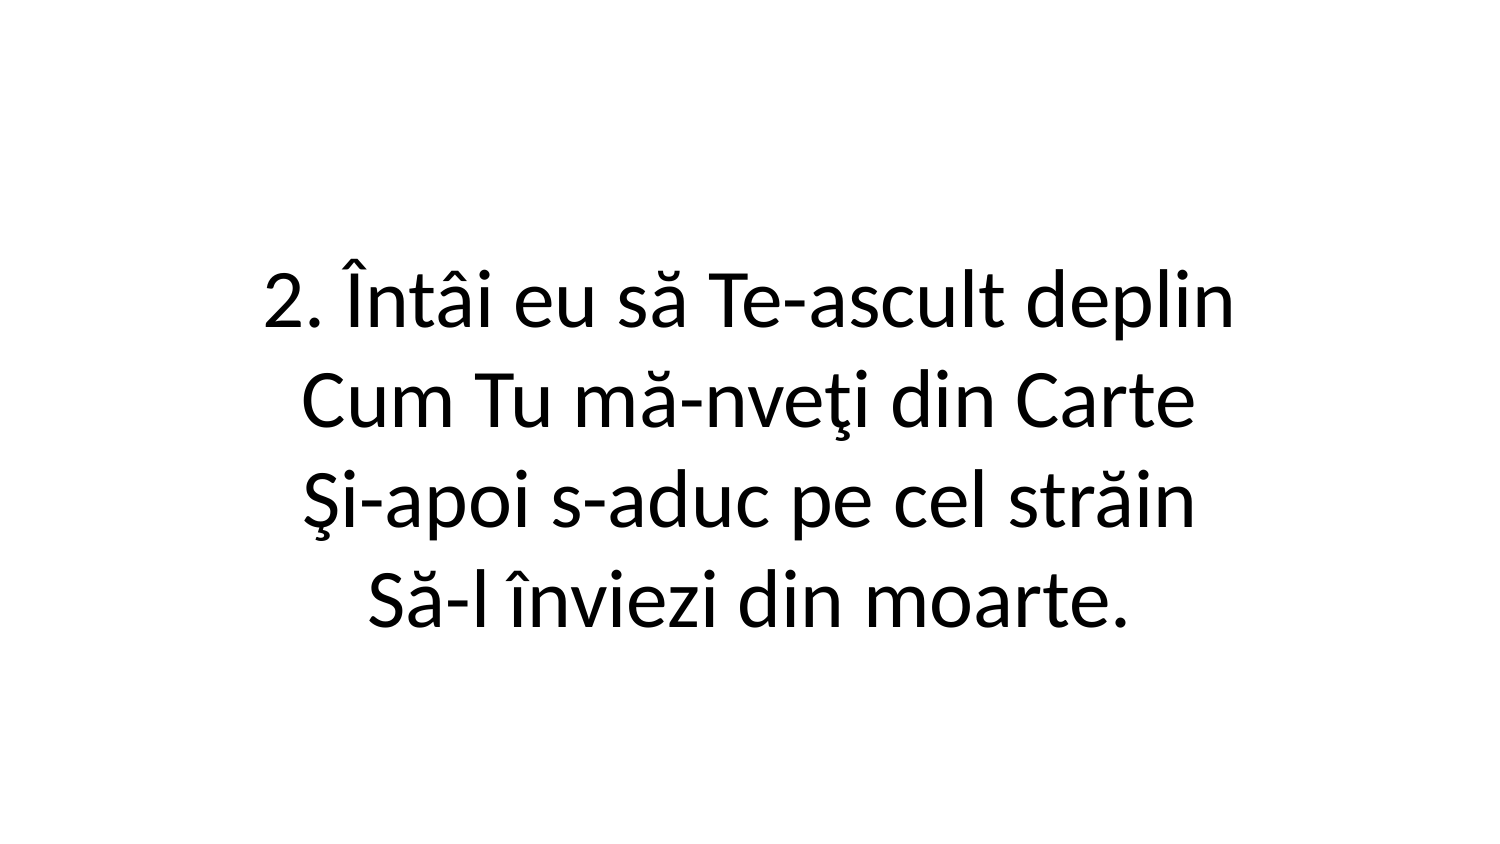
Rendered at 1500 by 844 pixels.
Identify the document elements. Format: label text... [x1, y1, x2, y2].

text_box 2. Întâi eu să Te-ascult deplin Cum Tu mă-nveţi din Carte Şi-apoi s-aduc pe cel străin Să-l înviezi din moarte. [248, 192, 1252, 652]
